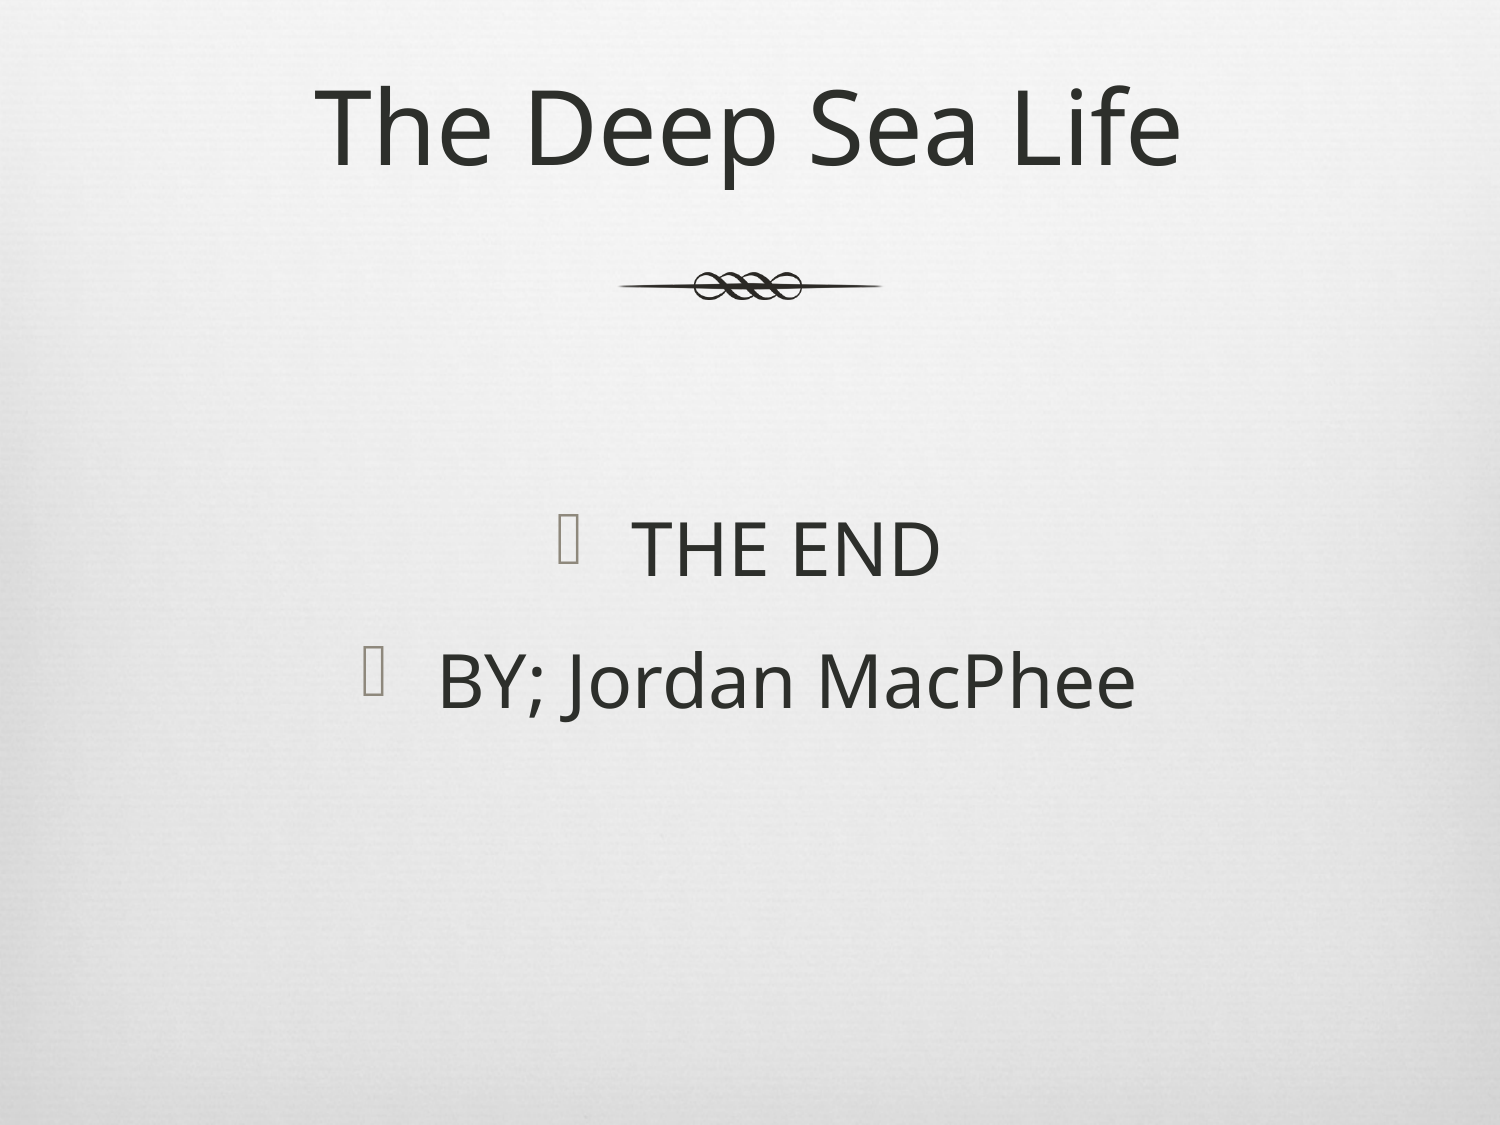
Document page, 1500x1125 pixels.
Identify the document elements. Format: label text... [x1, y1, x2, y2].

list THE END BY; Jordan MacPhee [112, 362, 1388, 963]
picture [615, 272, 885, 300]
title The Deep Sea Life [112, 11, 1388, 236]
